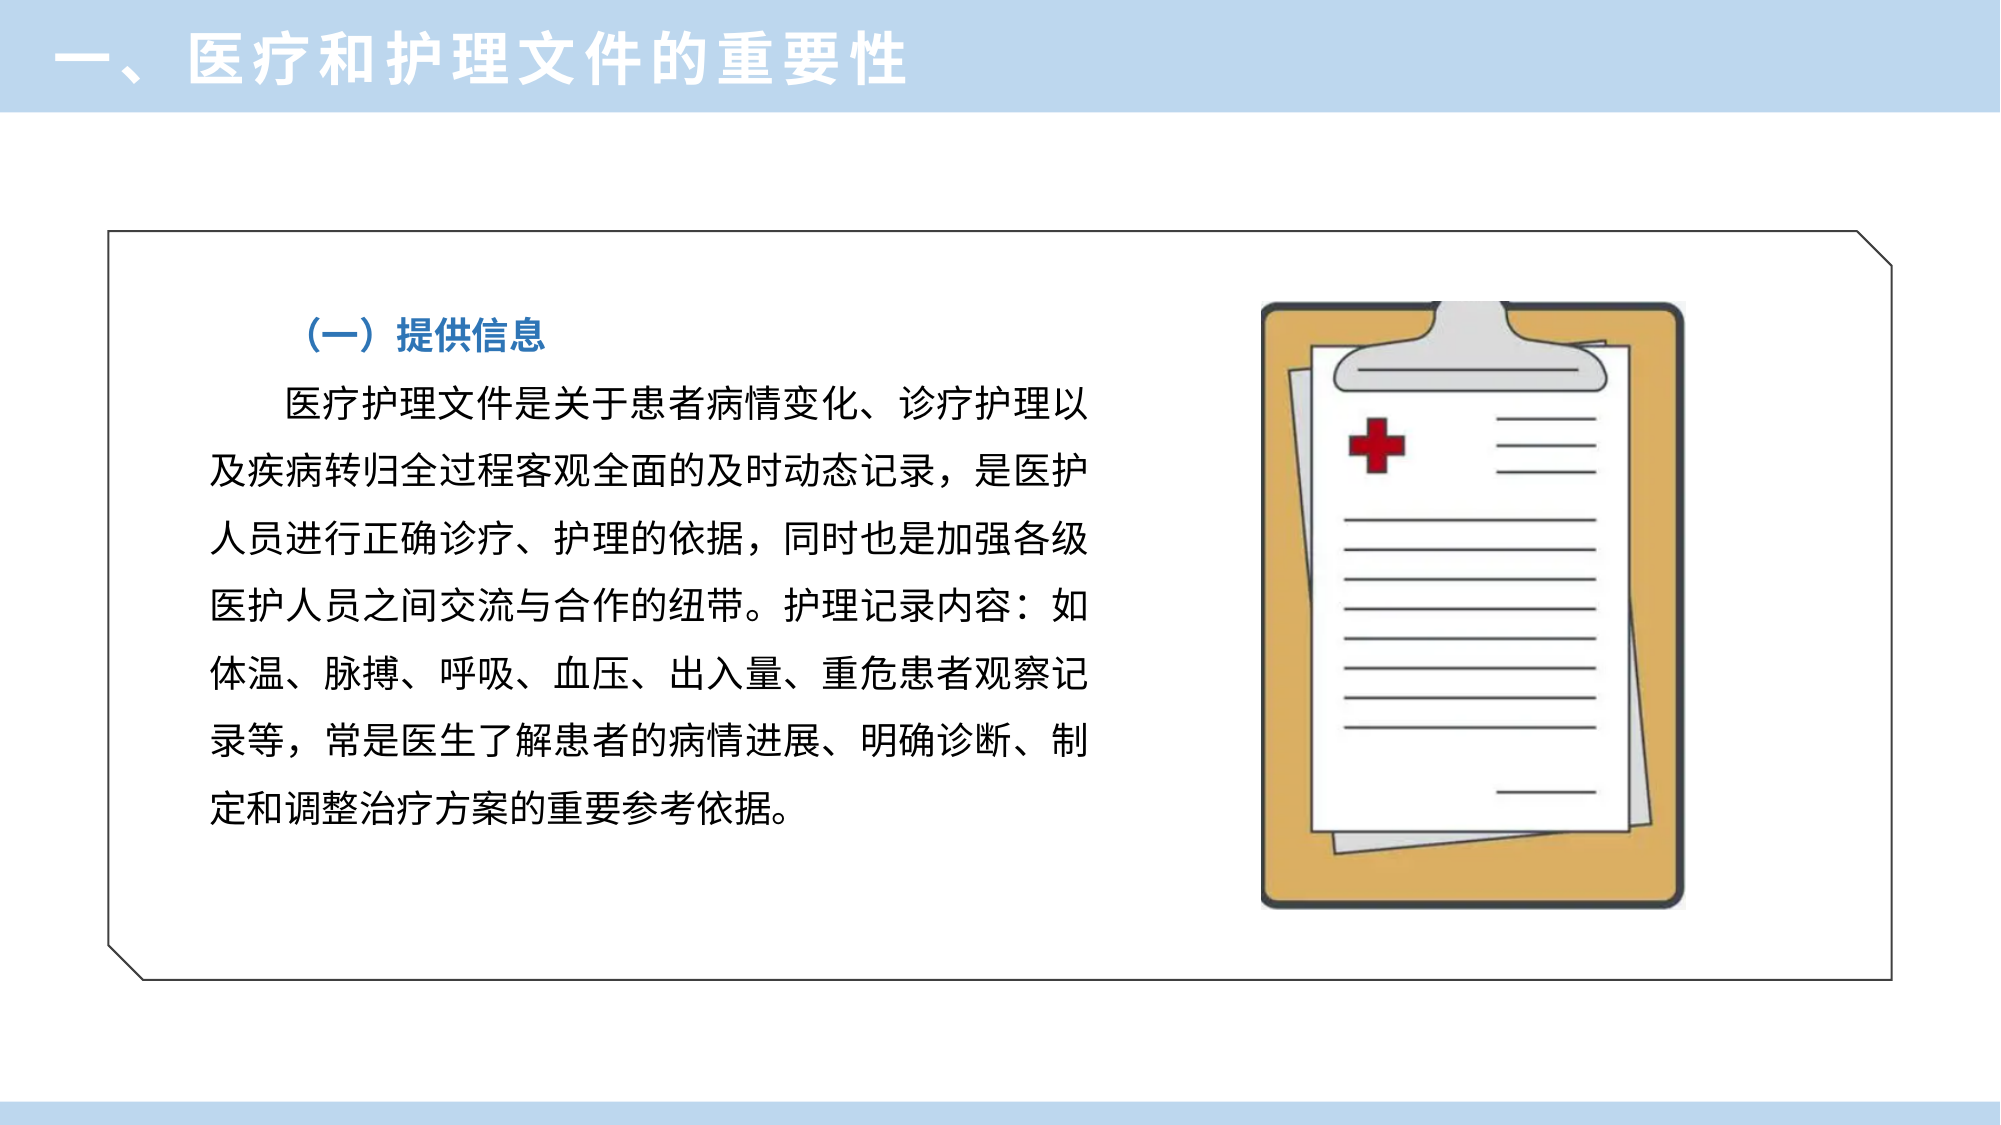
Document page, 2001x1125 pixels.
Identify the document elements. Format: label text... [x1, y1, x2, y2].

picture [1261, 301, 1686, 910]
text_box [107, 230, 1893, 981]
text_box 一、医疗和护理文件的重要性 [41, 16, 921, 98]
text_box （一）提供信息 医疗护理文件是关于患者病情变化、诊疗护理以及疾病转归全过程客观全面的及时动态记录，是医护人员进行正确诊疗、护理的依据，同时也是加强各级医护人员之间交流与合作的纽带。护理记录内容：如体温、脉搏、呼吸、血压、出入量、重危患者观察记录等，常是医生了解患者的病情进展、明确诊断、制定和调整治疗方案的重要参考依据。 [194, 282, 1105, 838]
